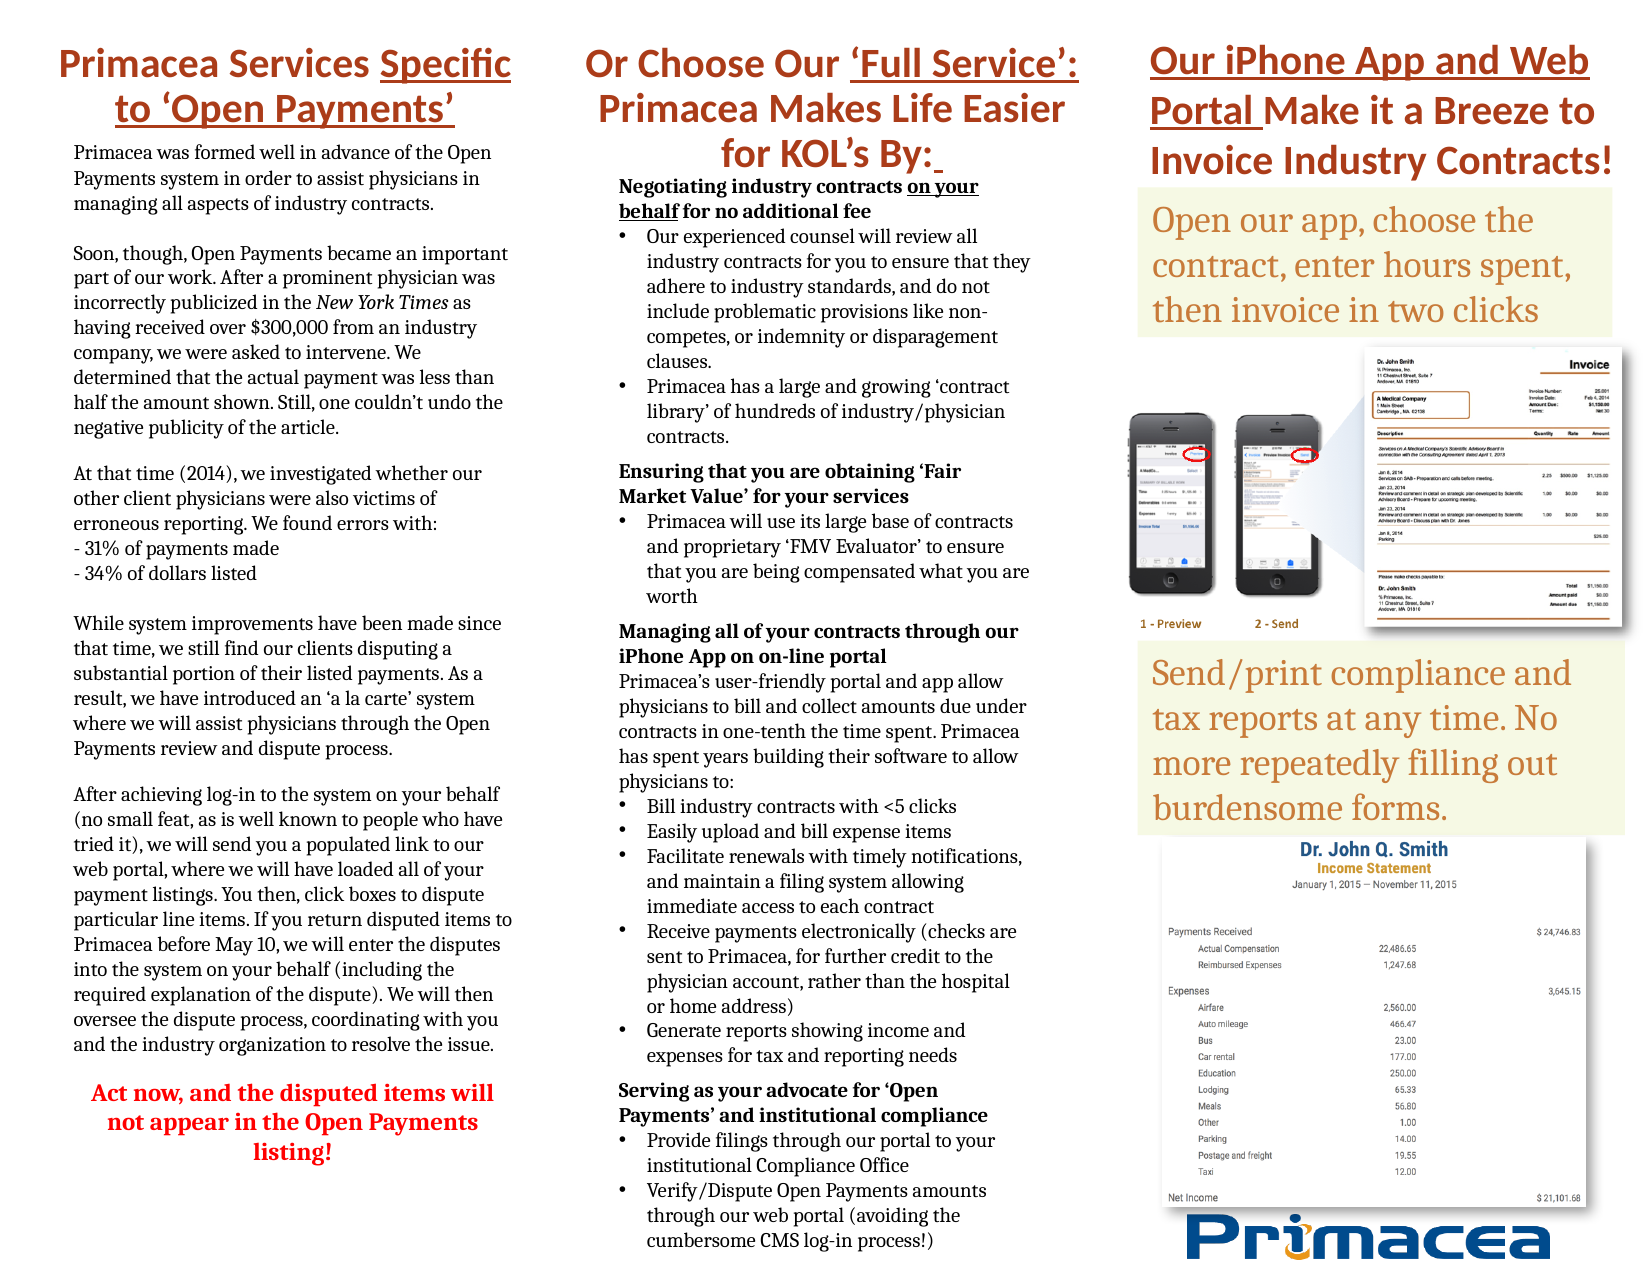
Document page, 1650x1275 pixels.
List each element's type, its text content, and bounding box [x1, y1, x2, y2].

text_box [1118, 187, 1645, 650]
list Negotiating industry contracts on your behalf for no additional fee Our experienced counsel will review all industry contracts for you to ensure that they adhere to industry standards, and do not include problematic provisions like non-competes, or indemnity or disparagement clauses. Primacea has a large and growing ‘contract library’ of hundreds of industry/physician contracts. Ensuring that you are obtaining ‘Fair Market Value’ for your services Primacea will use its large base of contracts and proprietary ‘FMV Evaluator’ to ensure that you are being compensated what you are worth Managing all of your contracts through our iPhone App on on-line portal Primacea’s user-friendly portal and app allow physicians to bill and collect amounts due under contracts in one-tenth the time spent. Primacea has spent years building their software to allow physicians to: Bill industry contracts with <5 clicks Easily upload and bill expense items Facilitate renewals with timely notifications, and maintain a filing system allowing immediate access to each contract Receive payments electronically (checks are sent to Primacea, for further credit to the physician account, rather than the hospital or home address) Generate reports showing income and expenses for tax and reporting needs Serving as your advocate for ‘Open Payments’ and institutional compliance Provide filings through our portal to your institutional Compliance Office Verify/Dispute Open Payments amounts through our web portal (avoiding the cumbersome CMS log-in process!) [618, 172, 1032, 1272]
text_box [1137, 640, 1625, 1207]
picture [1187, 1212, 1550, 1261]
list Primacea Services Specific to ‘Open Payments’ [57, 41, 513, 109]
list Primacea was formed well in advance of the Open Payments system in order to assist physicians in managing all aspects of industry contracts. Soon, though, Open Payments became an important part of our work. After a prominent physician was incorrectly publicized in the New York Times as having received over $300,000 from an industry company, we were asked to intervene. We determined that the actual payment was less than half the amount shown. Still, one couldn’t undo the negative publicity of the article. At that time (2014), we investigated whether our other client physicians were also victims of erroneous reporting. We found errors with: - 31% of payments made - 34% of dollars listed While system improvements have been made since that time, we still find our clients disputing a substantial portion of their listed payments. As a result, we have introduced an ‘a la carte’ system where we will assist physicians through the Open Payments review and dispute process. After achieving log-in to the system on your behalf (no small feat, as is well known to people who have tried it), we will send you a populated link to our web portal, where we will have loaded all of your payment listings. You then, click boxes to dispute particular line items. If you return disputed items to Primacea before May 10, we will enter the disputes into the system on your behalf (including the required explanation of the dispute). We will then oversee the dispute process, coordinating with you and the industry organization to resolve the issue. Act now, and the disputed items will not appear in the Open Payments listing! [73, 139, 513, 1238]
list Our iPhone App and Web Portal Make it a Breeze to Invoice Industry Contracts! [1149, 87, 1650, 183]
list Or Choose Our ‘Full Service’: Primacea Makes Life Easier for KOL’s By: [576, 41, 1088, 140]
